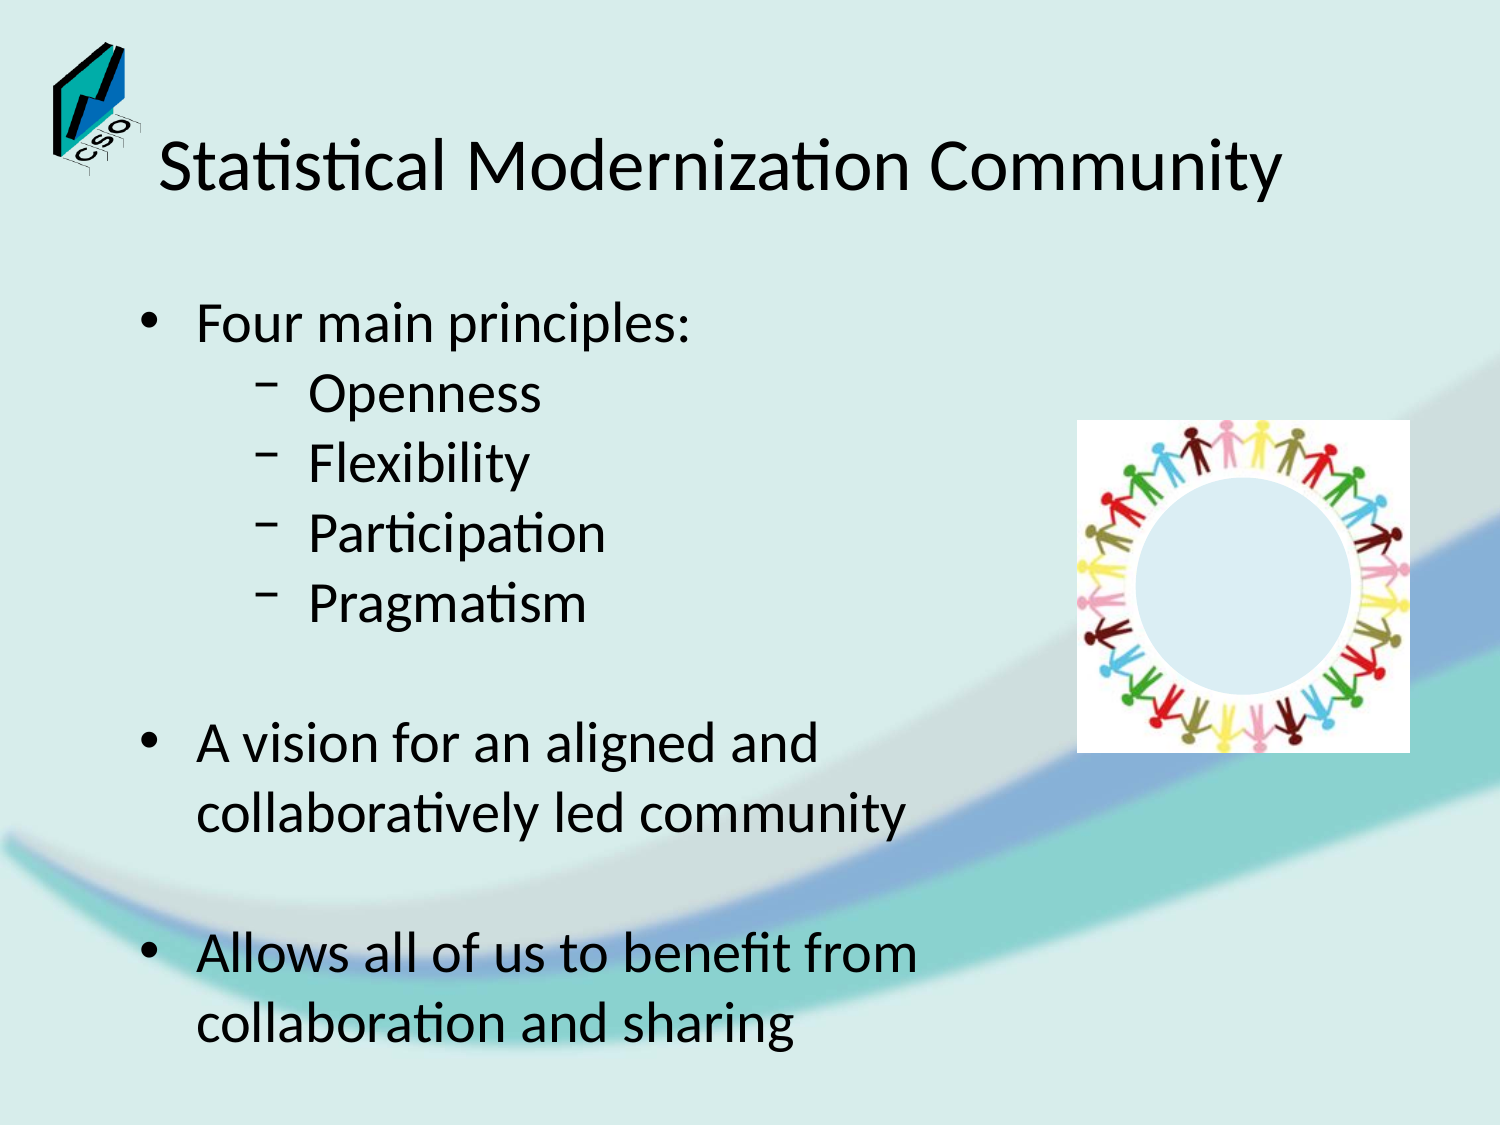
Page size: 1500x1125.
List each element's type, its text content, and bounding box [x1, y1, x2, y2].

title Statistical Modernization Community [41, 90, 1447, 231]
picture [0, 0, 1500, 1125]
text_box Four main principles: Openness Flexibility Participation Pragmatism A vision for an aligned and collaboratively led community Allows all of us to benefit from collaboration and sharing [124, 276, 1019, 1125]
